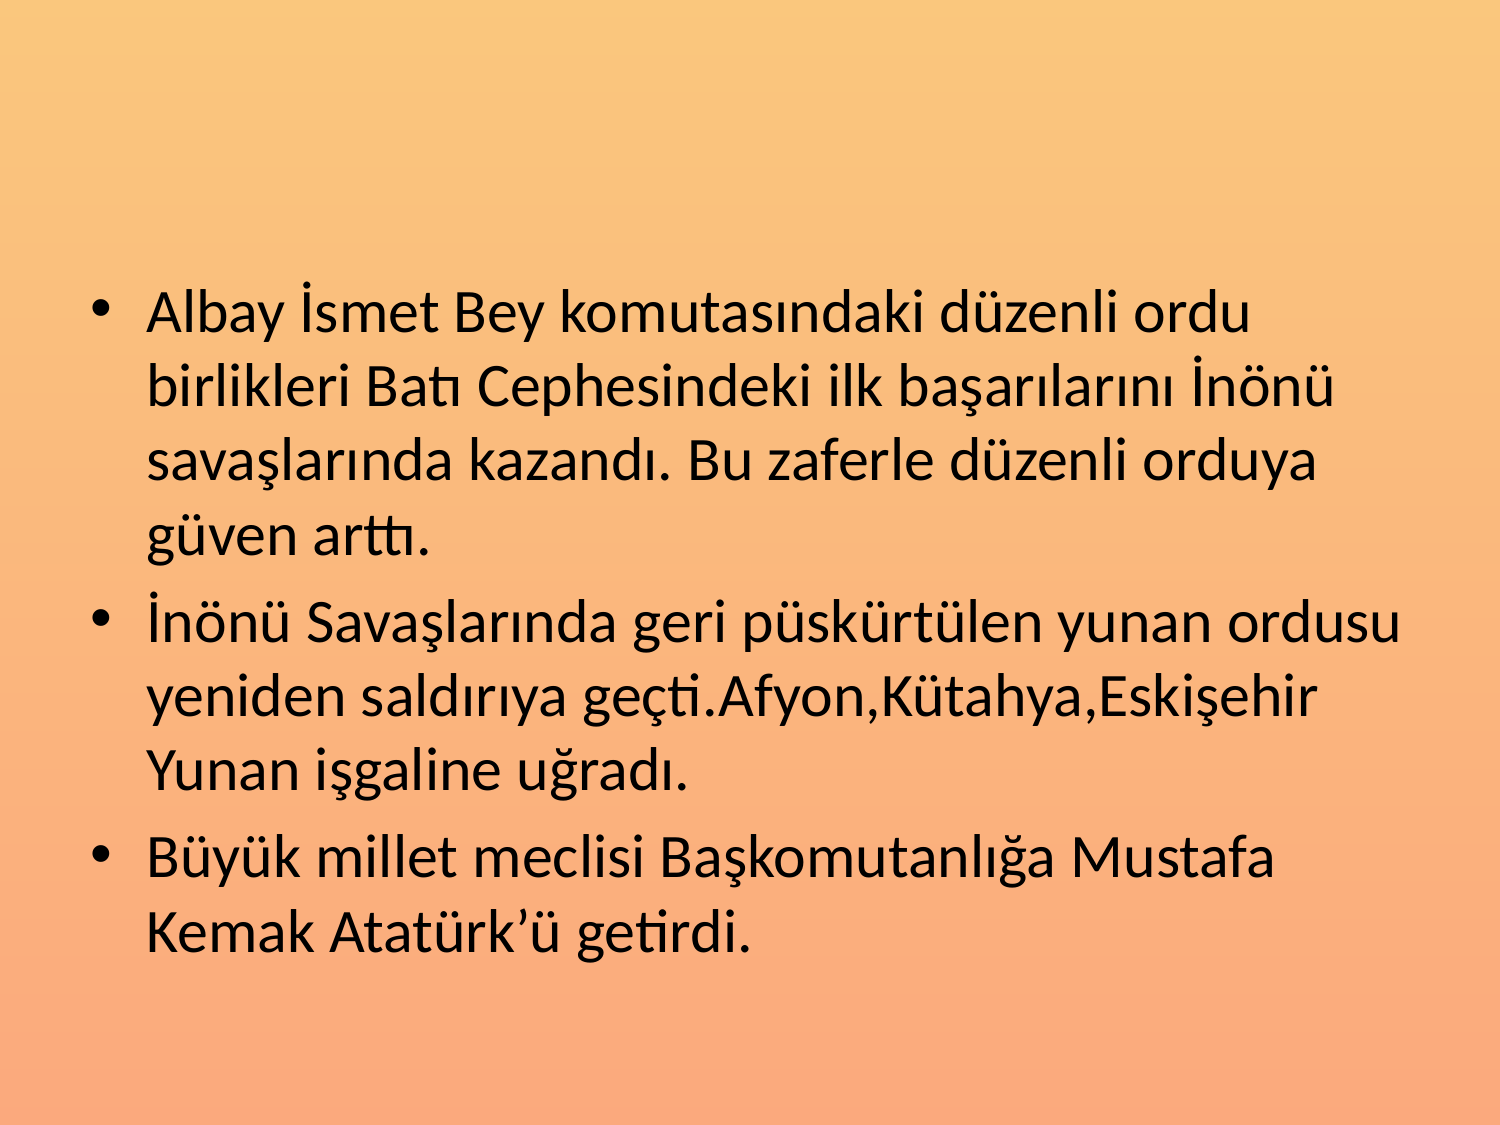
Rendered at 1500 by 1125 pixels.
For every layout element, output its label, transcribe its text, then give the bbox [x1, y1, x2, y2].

list Albay İsmet Bey komutasındaki düzenli ordu birlikleri Batı Cephesindeki ilk başarılarını İnönü savaşlarında kazandı. Bu zaferle düzenli orduya güven arttı. İnönü Savaşlarında geri püskürtülen yunan ordusu yeniden saldırıya geçti.Afyon,Kütahya,Eskişehir Yunan işgaline uğradı. Büyük millet meclisi Başkomutanlığa Mustafa Kemak Atatürk’ü getirdi. [75, 262, 1425, 1005]
